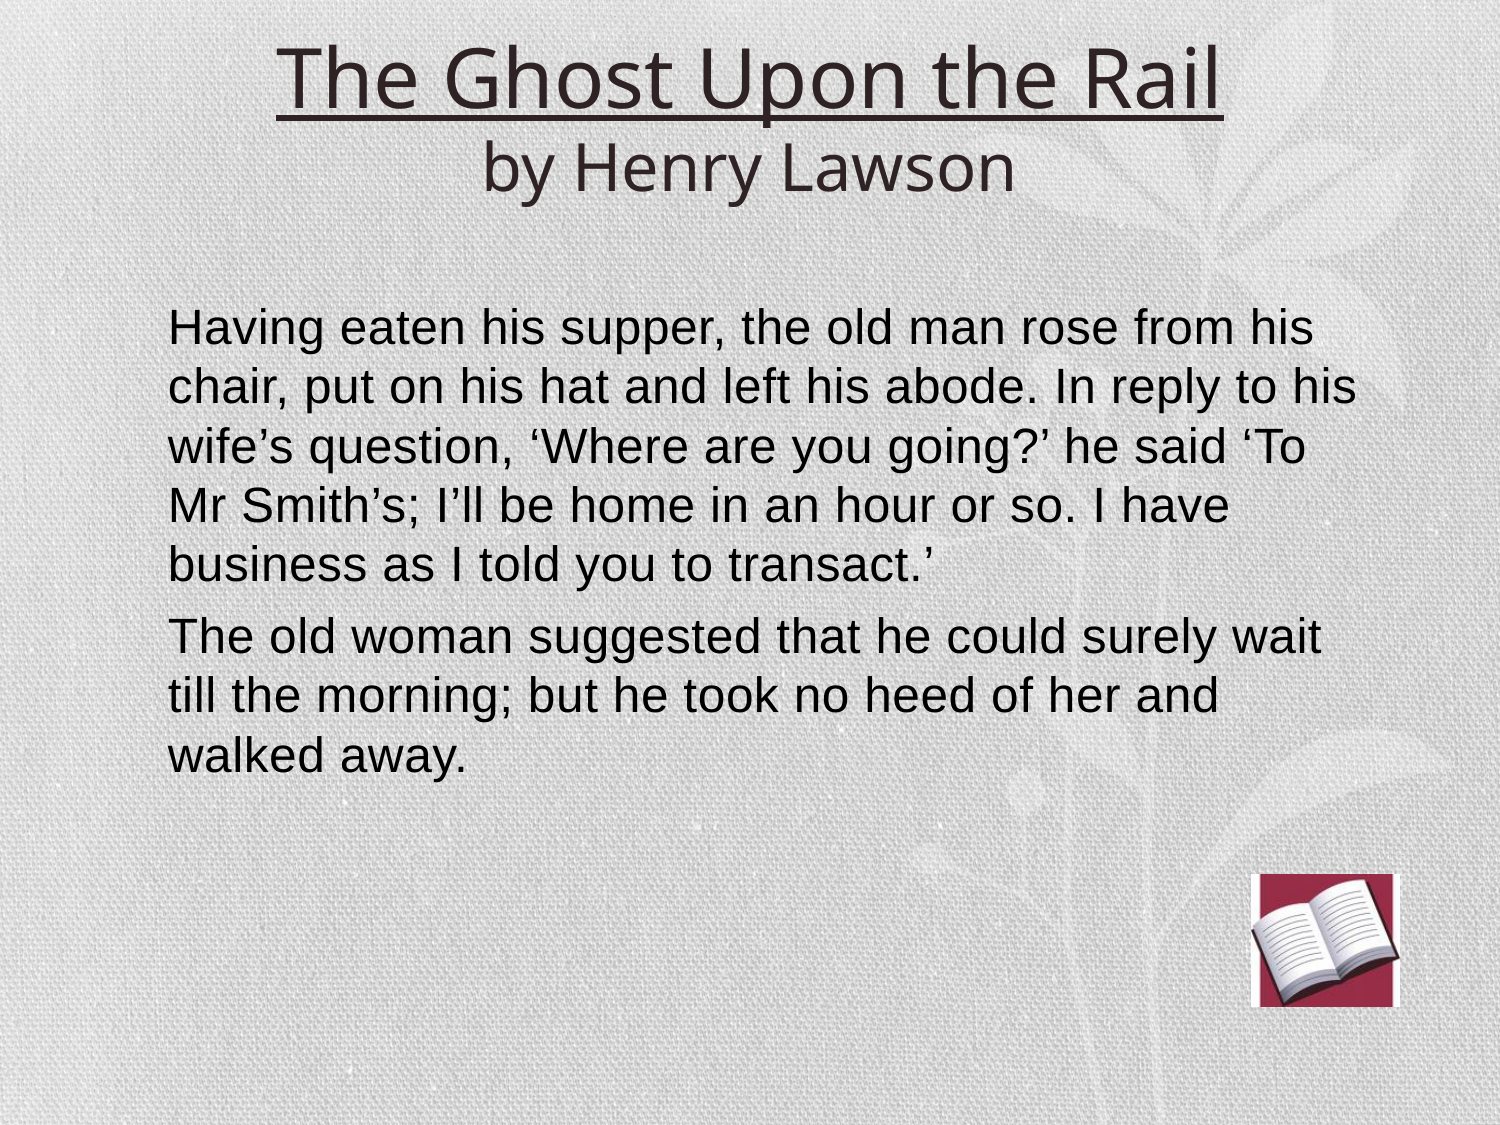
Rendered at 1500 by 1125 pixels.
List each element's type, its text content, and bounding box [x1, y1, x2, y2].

title The Ghost Upon the Rail by Henry Lawson [45, 37, 1455, 213]
picture [1251, 874, 1401, 1008]
list Having eaten his supper, the old man rose from his chair, put on his hat and left his abode. In reply to his wife’s question, ‘Where are you going?’ he said ‘To Mr Smith’s; I’ll be home in an hour or so. I have business as I told you to transact.’ The old woman suggested that he could surely wait till the morning; but he took no heed of her and walked away. [125, 287, 1378, 918]
